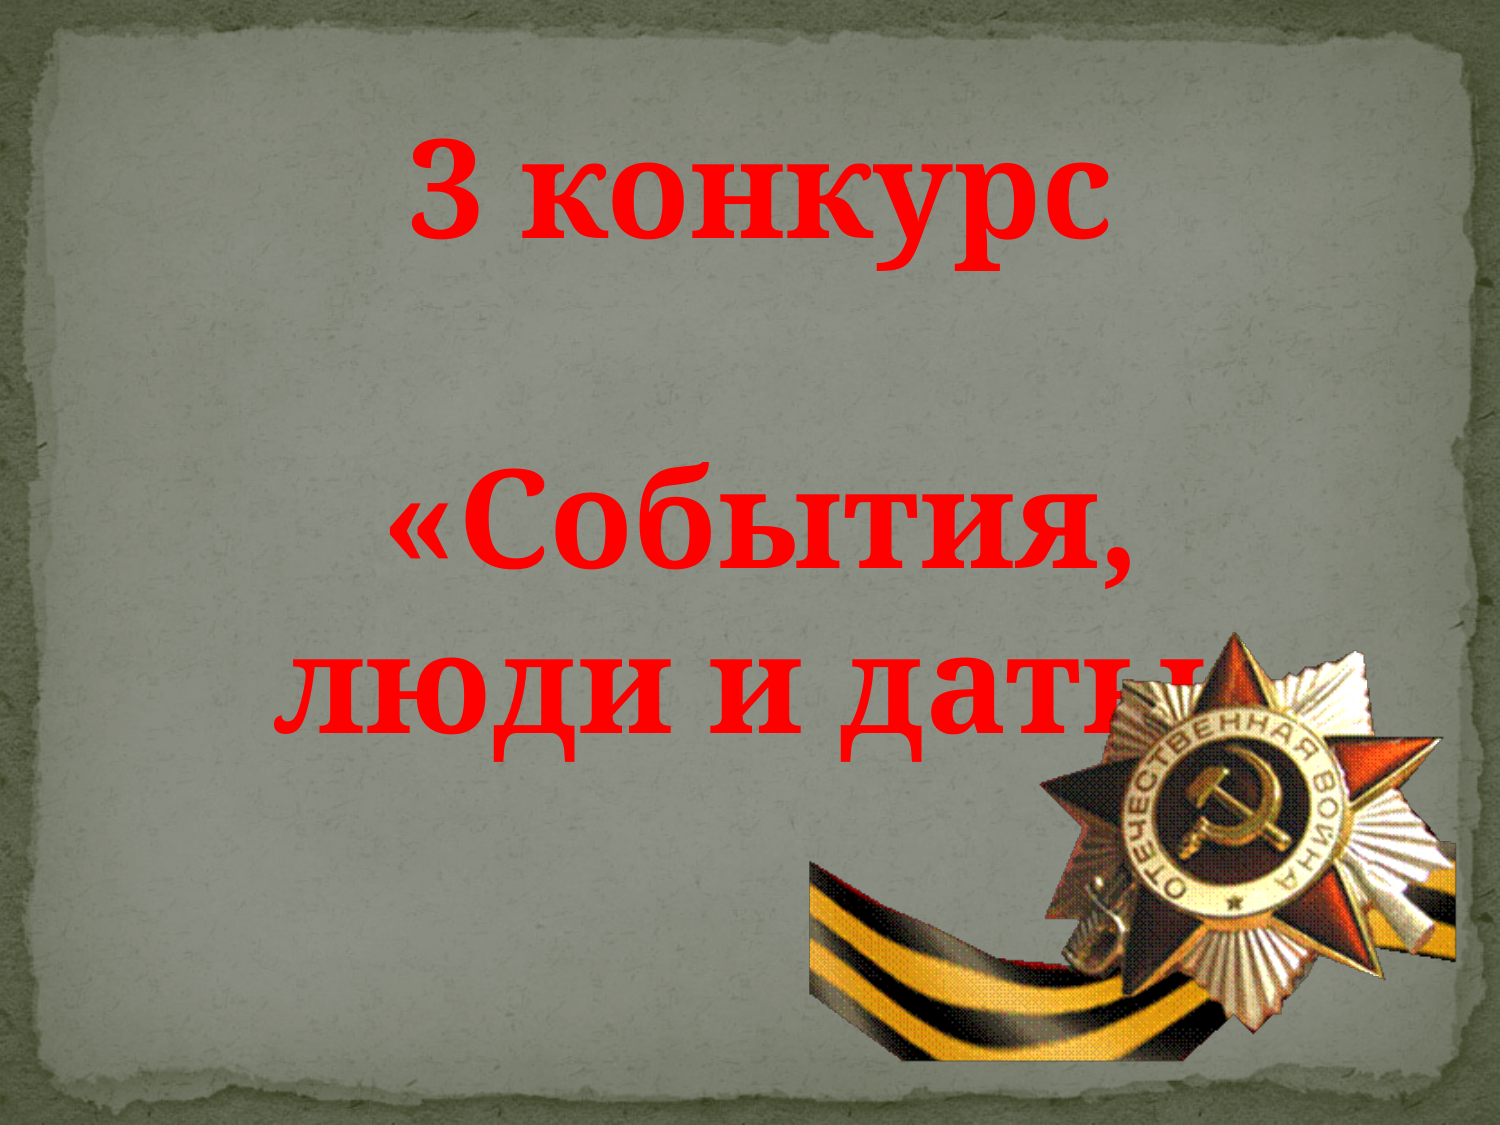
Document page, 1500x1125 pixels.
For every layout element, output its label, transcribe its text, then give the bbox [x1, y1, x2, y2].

picture [808, 525, 1458, 1065]
text_box 3 конкурс «События, люди и даты» [58, 93, 1500, 769]
